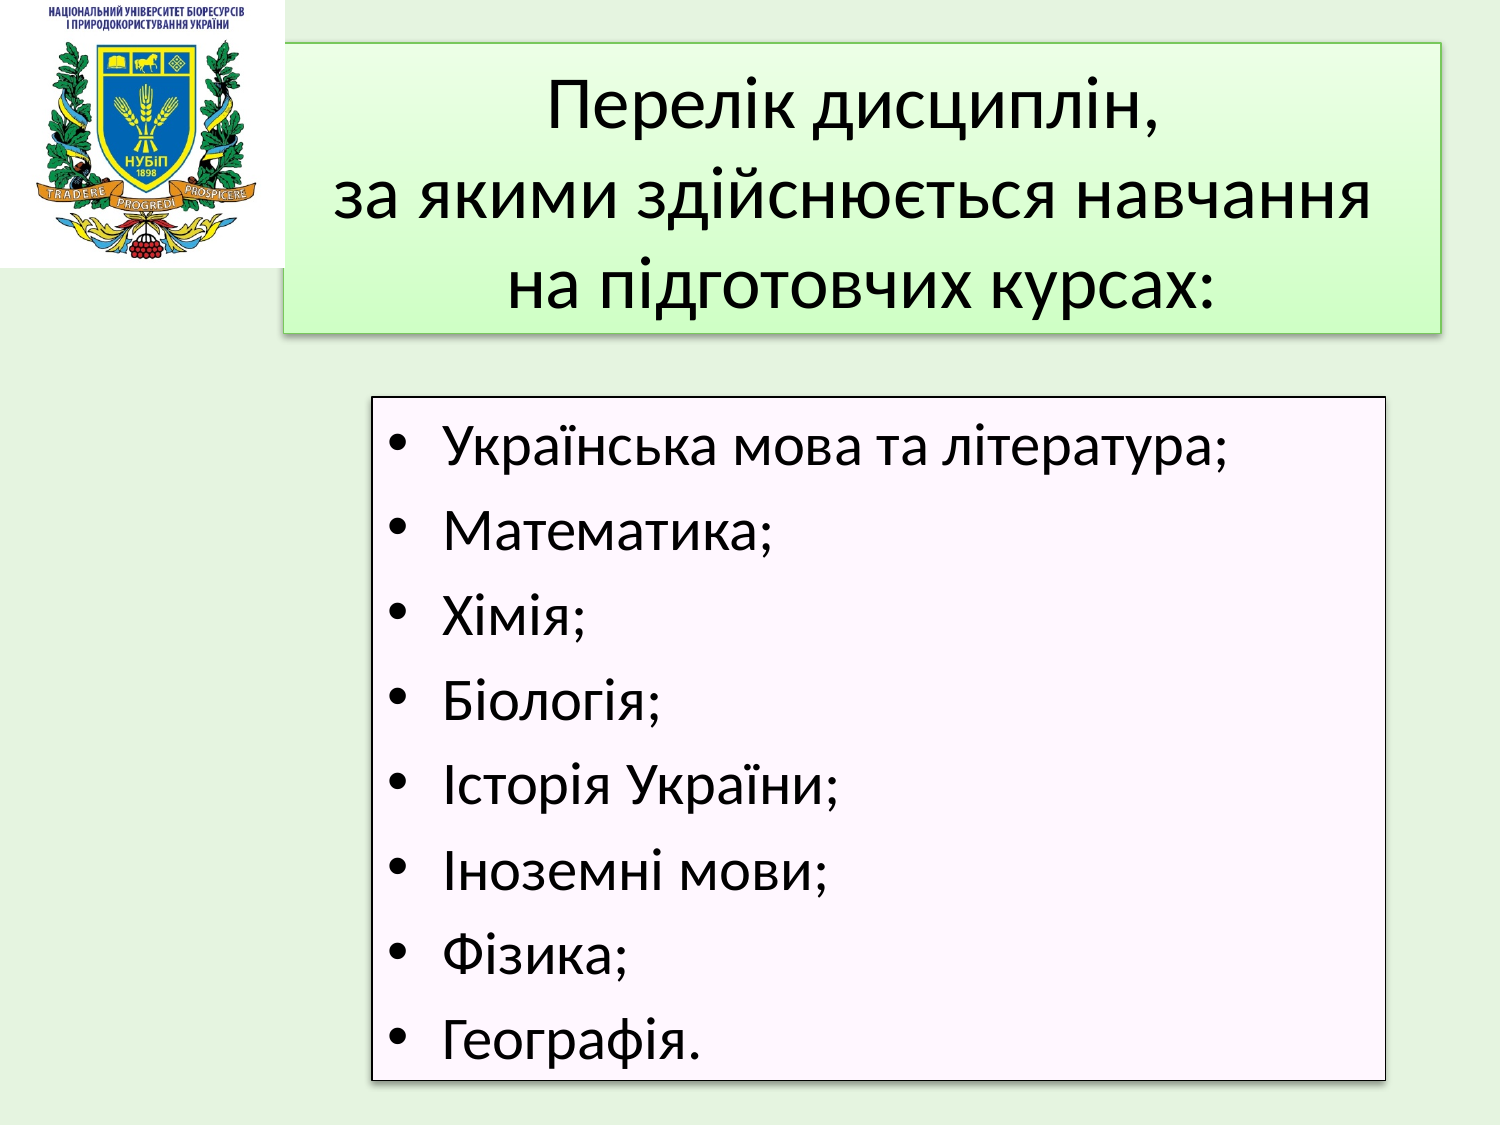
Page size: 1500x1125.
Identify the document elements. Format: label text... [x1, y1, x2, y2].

title Перелік дисциплін, за якими здійснюється навчання на підготовчих курсах: [283, 42, 1442, 334]
picture [0, 0, 285, 268]
list Українська мова та література; Математика; Хімія; Біологія; Історія України; Іноземні мови; Фізика; Географія. [371, 396, 1386, 1081]
